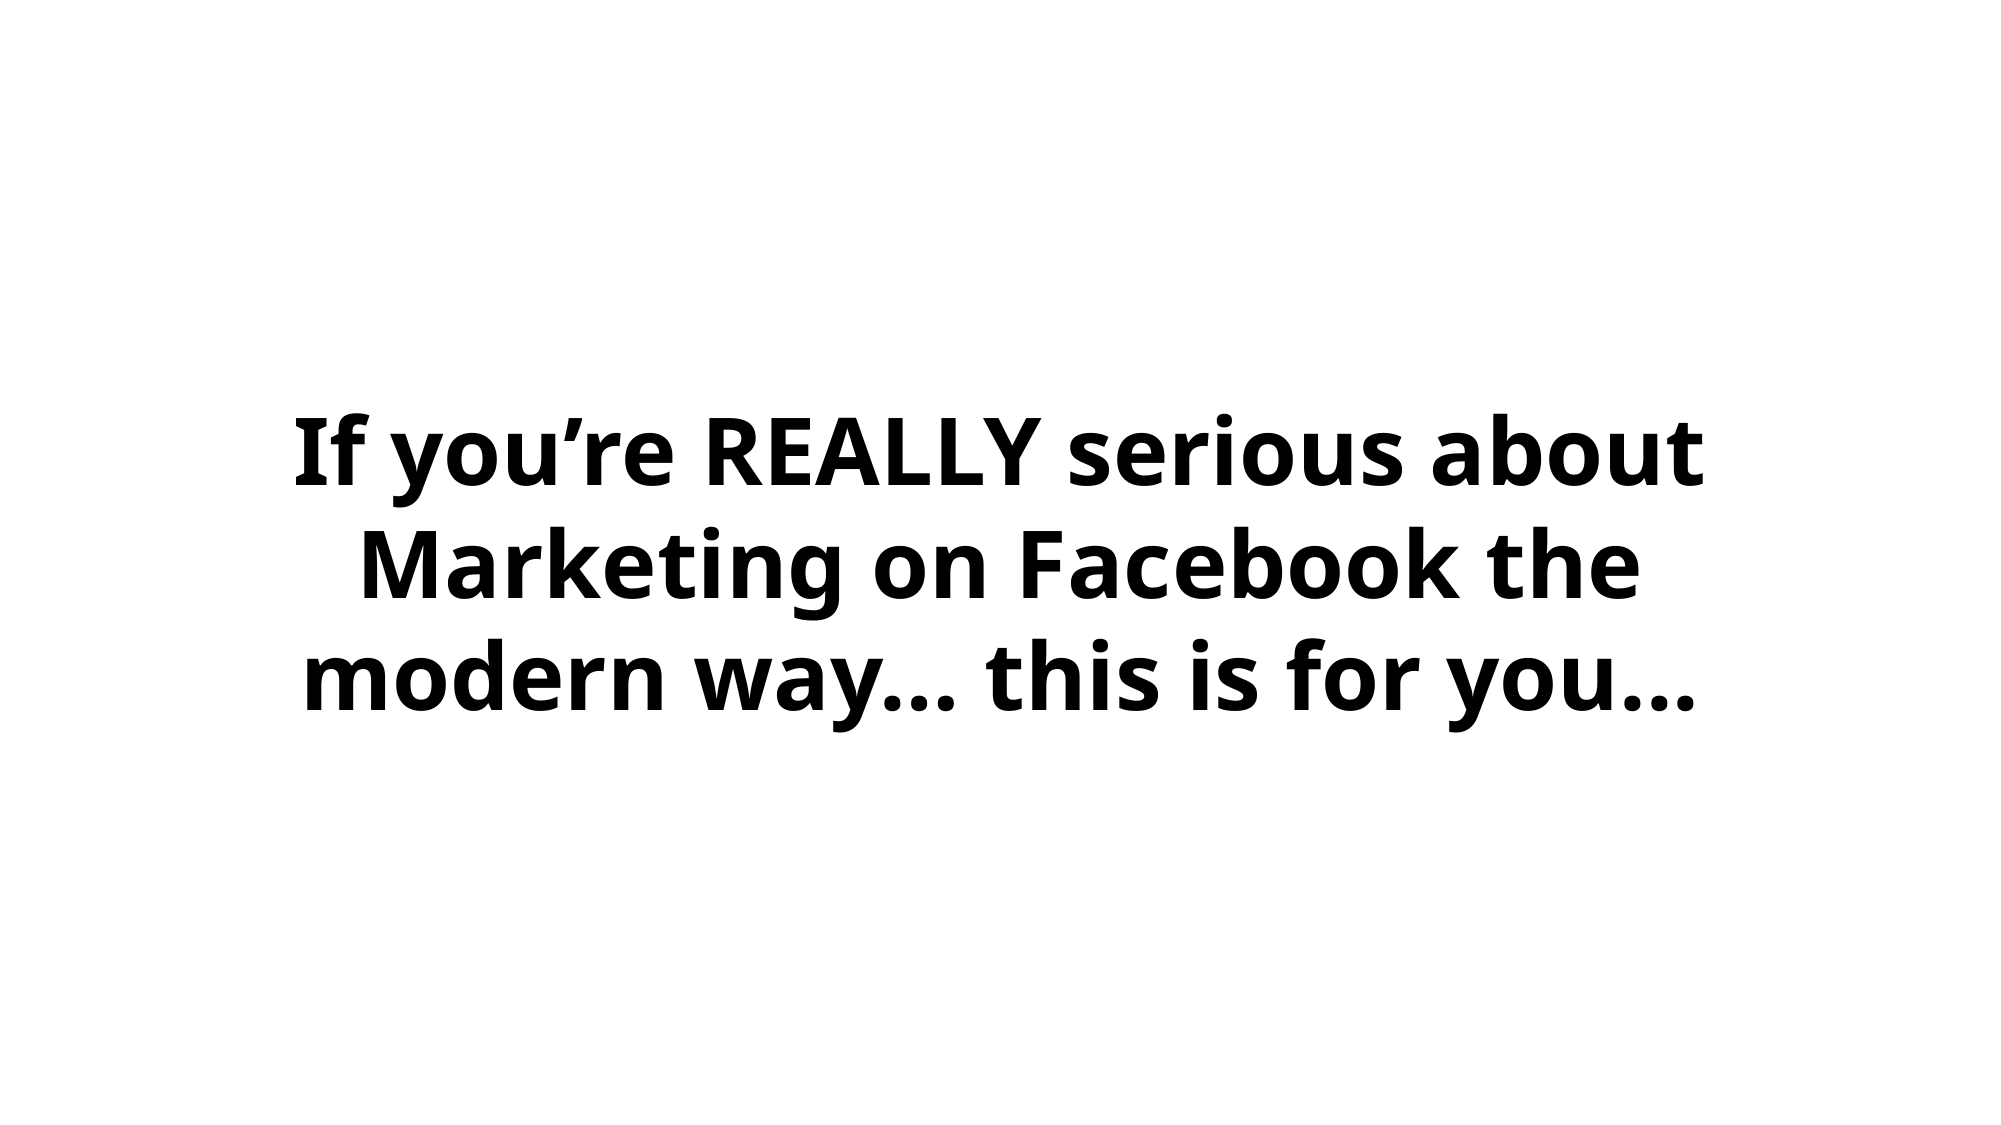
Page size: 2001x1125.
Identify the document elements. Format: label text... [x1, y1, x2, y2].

text_box If you’re REALLY serious about Marketing on Facebook the modern way… this is for you... [249, 384, 1750, 737]
